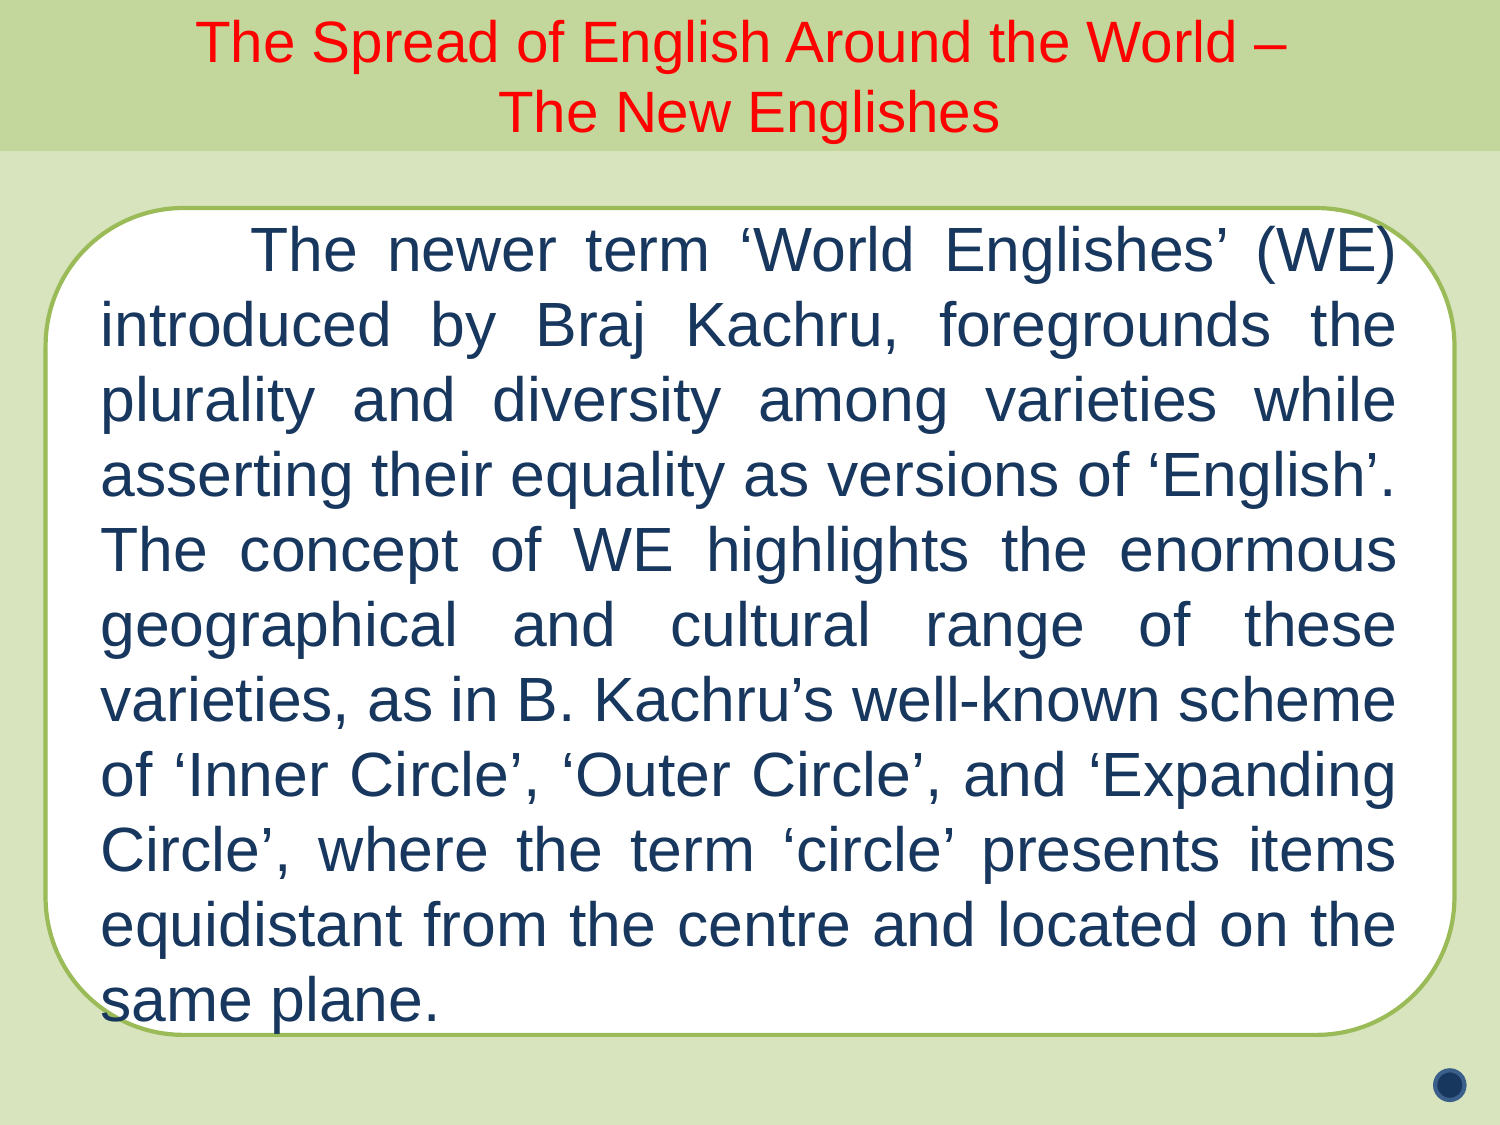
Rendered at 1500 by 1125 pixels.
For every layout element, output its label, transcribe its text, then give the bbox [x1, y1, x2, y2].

text_box [1433, 1068, 1467, 1103]
text_box The Spread of English Around the World – The New Englishes [0, 0, 1500, 151]
text_box The newer term ‘World Englishes’ (WE) introduced by Braj Kachru, foregrounds the plurality and diversity among varieties while asserting their equality as versions of ‘English’. The concept of WE highlights the enormous geographical and cultural range of these varieties, as in B. Kachru’s well-known scheme of ‘Inner Circle’, ‘Outer Circle’, and ‘Expanding Circle’, where the term ‘circle’ presents items equidistant from the centre and located on the same plane. [43, 205, 1457, 1037]
